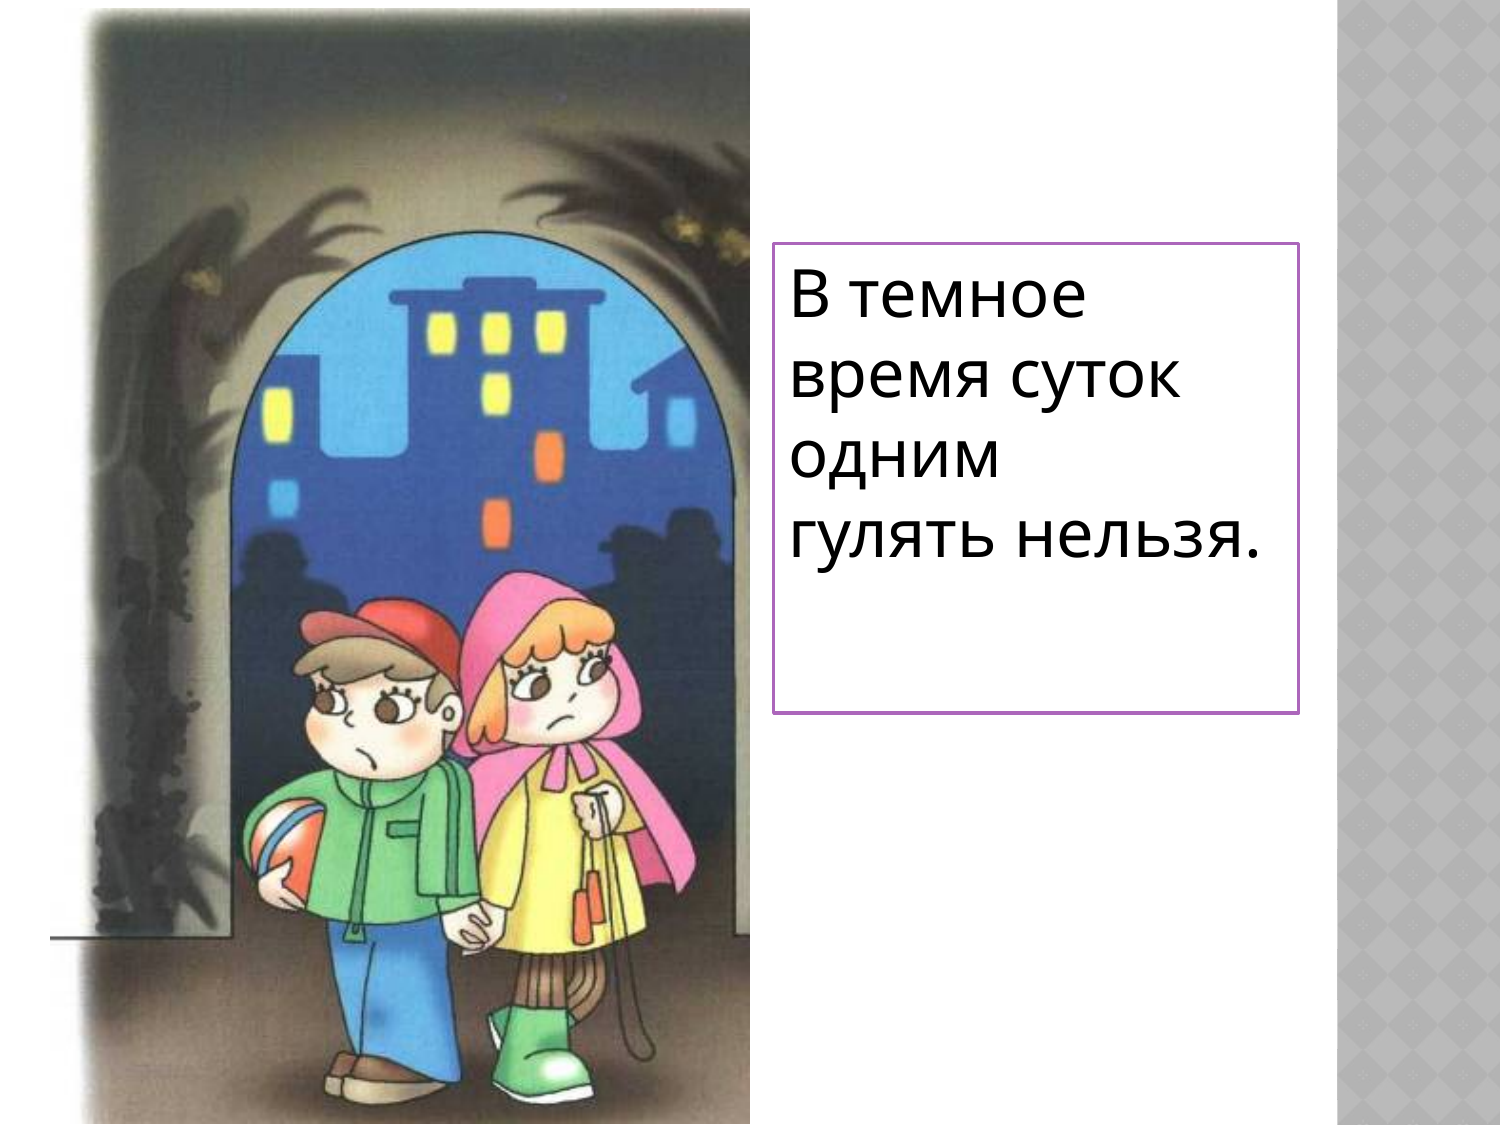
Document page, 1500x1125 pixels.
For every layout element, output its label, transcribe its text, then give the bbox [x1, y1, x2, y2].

picture [49, 8, 751, 1125]
text_box В темное время суток одним гулять нельзя. [772, 242, 1300, 715]
